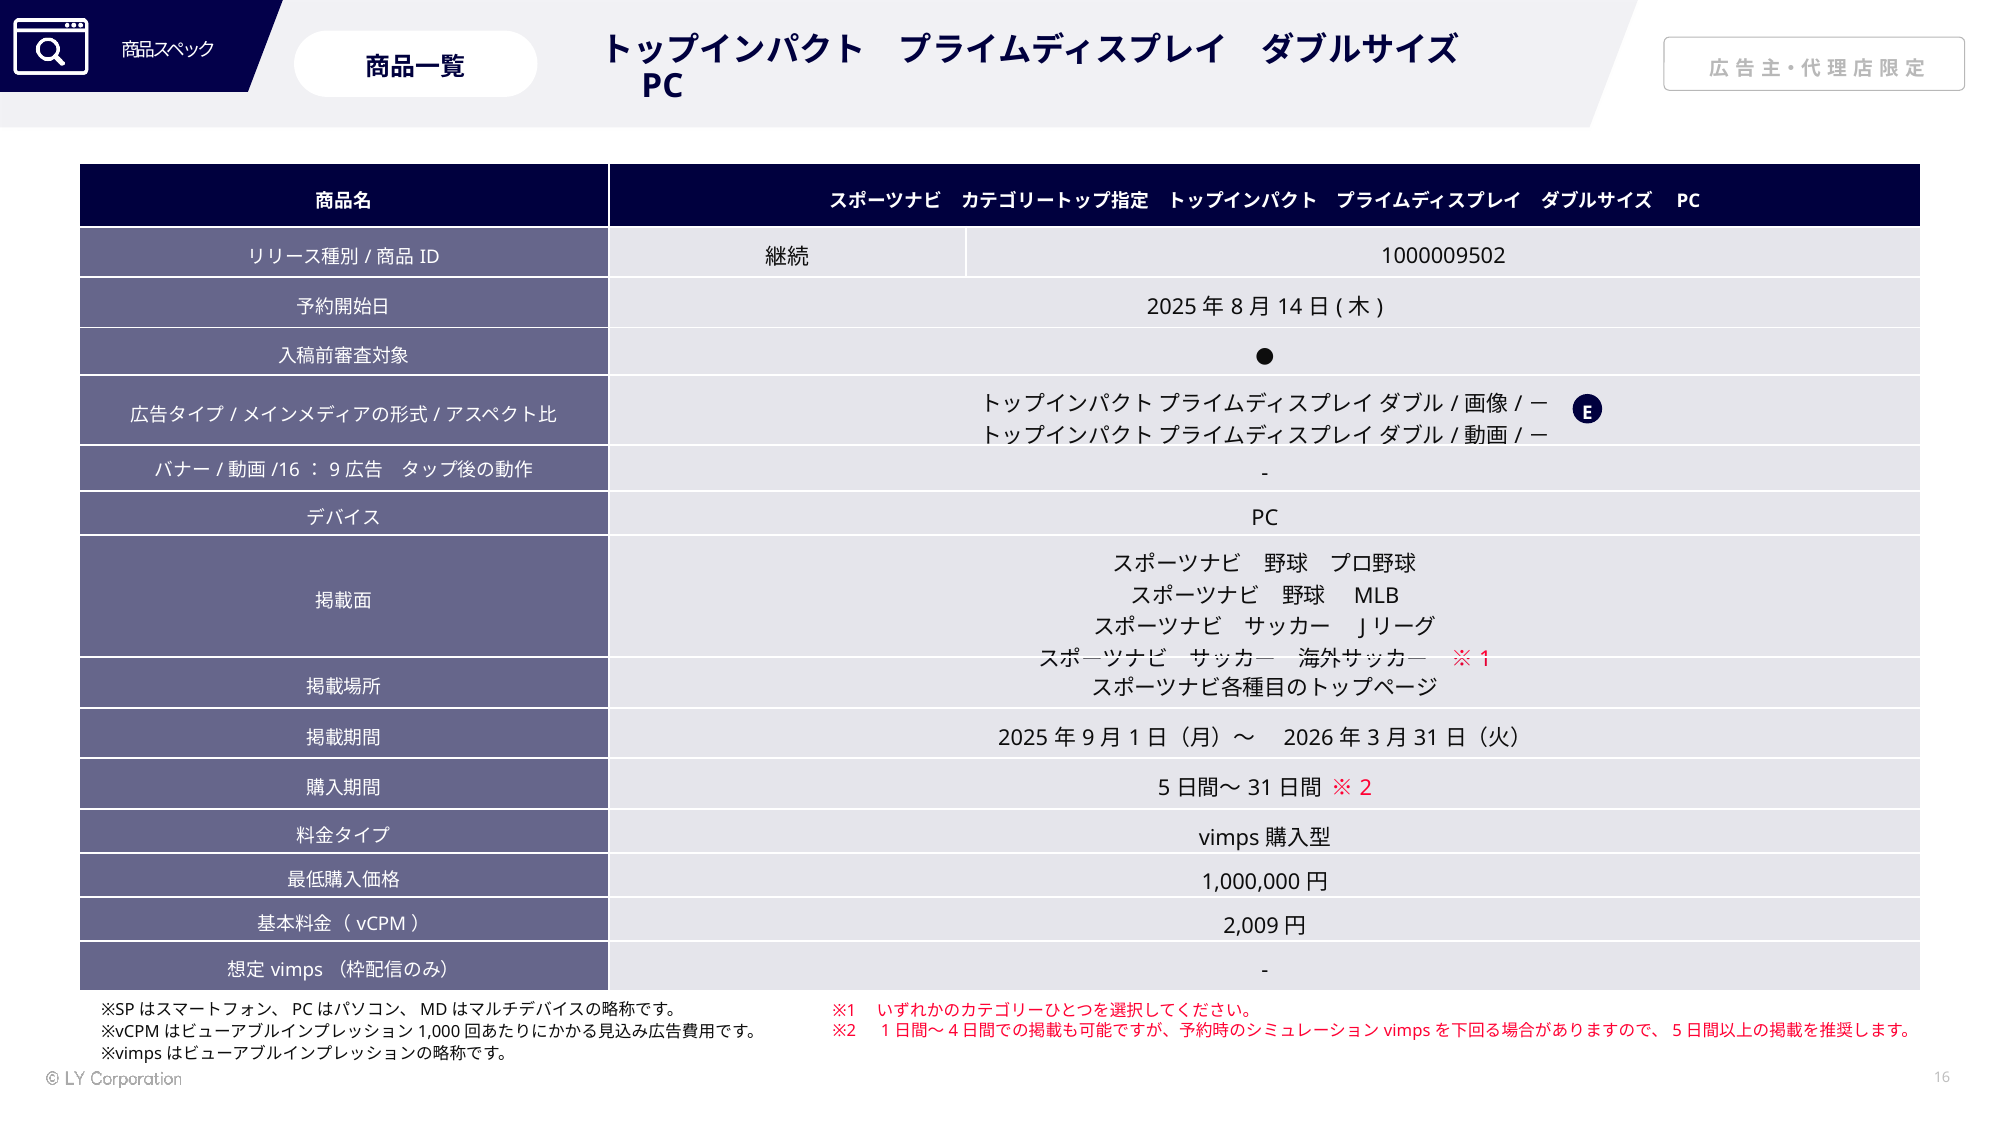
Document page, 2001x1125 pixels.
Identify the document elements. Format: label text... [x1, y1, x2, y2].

table_cell ● [610, 328, 1920, 374]
table_cell リリース種別/商品ID [80, 228, 608, 276]
table_cell スポーツナビ 野球 プロ野球 スポーツナビ 野球 MLB スポーツナビ サッカー Jリーグ スポーツナビ サッカー 海外サッカー ※1 [610, 536, 1920, 656]
table_cell 予約開始日 [80, 278, 608, 327]
text_box 商品一覧 [293, 29, 539, 98]
table_cell 掲載期間 [80, 709, 608, 757]
table_cell 料金タイプ [80, 810, 608, 852]
table_cell PC [610, 492, 1920, 534]
table_cell デバイス [80, 492, 608, 534]
list トップインパクト プライムディスプレイ ダブルサイズ PC [599, 41, 1481, 97]
table_cell 継続 [610, 228, 965, 276]
table_cell 掲載面 [80, 536, 608, 656]
table_cell 広告タイプ/メインメディアの形式/アスペクト比 [80, 376, 608, 444]
table_cell - [610, 942, 1920, 990]
table_cell 入稿前審査対象 [80, 328, 608, 374]
table_cell 1000009502 [967, 228, 1920, 276]
text_box ※1 いずれかのカテゴリーひとつを選択してください。 ※2 1日間～4日間での掲載も可能ですが、予約時のシミュレーションvimpsを下回る場合がありますので、5日間以上の掲載を推奨します。 [832, 999, 1919, 1040]
table_cell トップインパクト プライムディスプレイ ダブル/画像/－ トップインパクト プライムディスプレイ ダブル/動画/－ [610, 376, 1920, 444]
table_cell - [610, 446, 1920, 490]
picture [46, 1071, 181, 1088]
table_cell 2025年9月1日（月）～ 2026年3月31日（火） [610, 709, 1920, 757]
picture [9, 5, 92, 87]
table_cell 2,009円 [610, 898, 1920, 940]
table_cell バナー/動画/16：9広告 タップ後の動作 [80, 446, 608, 490]
table_cell vimps購入型 [610, 810, 1920, 852]
table_cell 想定vimps（枠配信のみ） [80, 942, 608, 990]
table_header 商品名 [80, 164, 608, 226]
table_cell 5日間～31日間 ※2 [610, 759, 1920, 808]
table_cell 1,000,000円 [610, 854, 1920, 896]
text_box ※SPはスマートフォン、PCはパソコン、MDはマルチデバイスの略称です。 ※vCPMはビューアブルインプレッション1,000回あたりにかかる見込み広告費用です。 ※vimpsはビューアブルインプレッションの略称です。 [101, 996, 769, 1063]
table_cell 購入期間 [80, 759, 608, 808]
table_cell 基本料金（vCPM） [80, 898, 608, 940]
table_cell スポーツナビ各種目のトップページ [610, 658, 1920, 707]
table_cell 2025年8月14日(木) [610, 278, 1920, 327]
table_header スポーツナビ カテゴリートップ指定 トップインパクト プライムディスプレイ ダブルサイズ PC [610, 164, 1920, 226]
table_cell 掲載場所 [80, 658, 608, 707]
table_cell 最低購入価格 [80, 854, 608, 896]
list 商品スペック [97, 13, 240, 81]
text_box E [1572, 393, 1603, 424]
